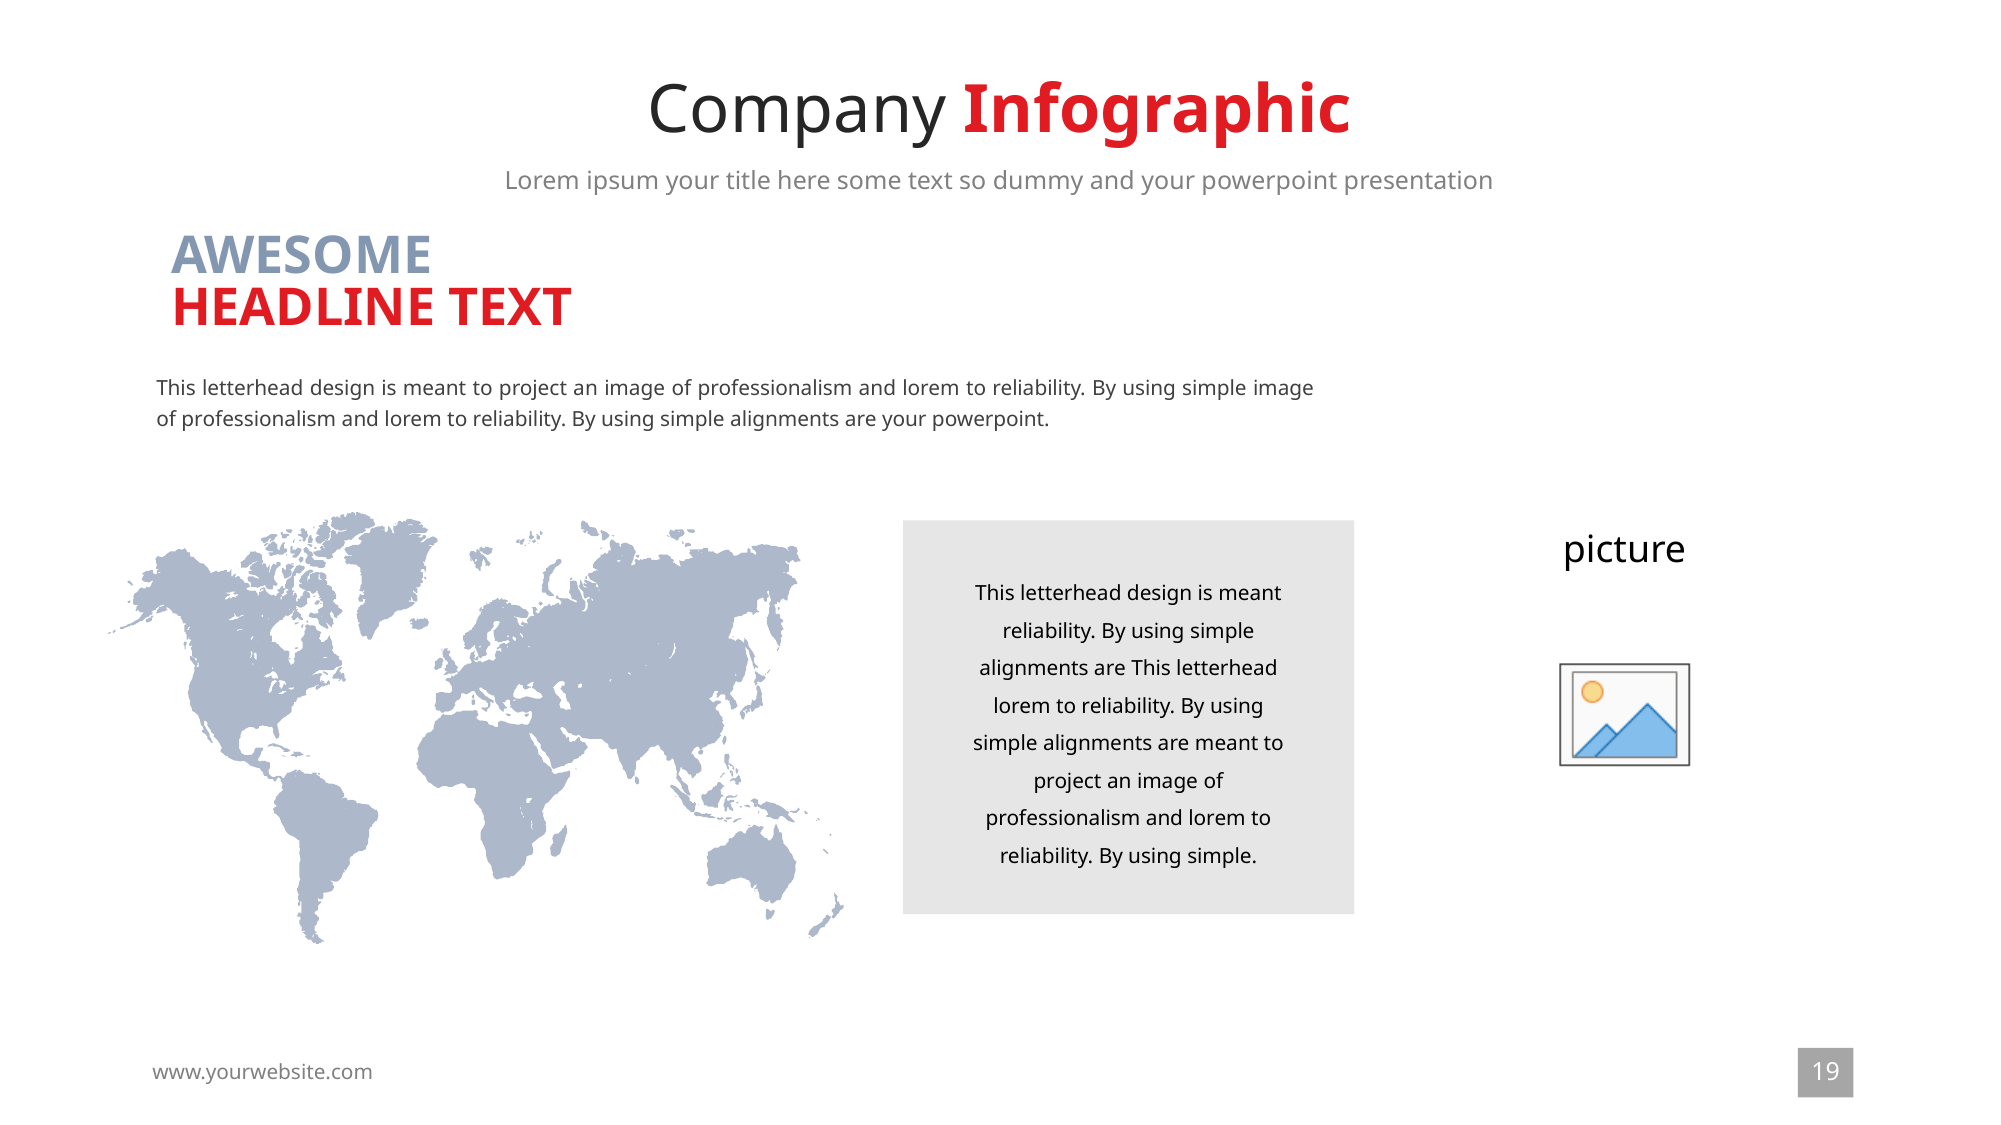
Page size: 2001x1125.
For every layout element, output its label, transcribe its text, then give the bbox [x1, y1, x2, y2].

text_box This letterhead design is meant reliability. By using simple alignments are This letterhead lorem to reliability. By using simple alignments are meant to project an image of professionalism and lorem to reliability. By using simple. [968, 568, 1289, 867]
title Company Infographic [137, 55, 1863, 160]
footer www.yourwebsite.com [137, 1042, 415, 1103]
text_box [902, 519, 1355, 915]
list Lorem ipsum your title here some text so dummy and your powerpoint presentation [137, 160, 1863, 207]
text_box AWESOME HEADLINE TEXT [156, 224, 806, 344]
slide_number 19 [1788, 1042, 1863, 1103]
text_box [107, 512, 844, 944]
picture [1386, 517, 1864, 912]
text_box This letterhead design is meant to project an image of professionalism and lorem to reliability. By using simple image of professionalism and lorem to reliability. By using simple alignments are your powerpoint. [156, 364, 1315, 434]
